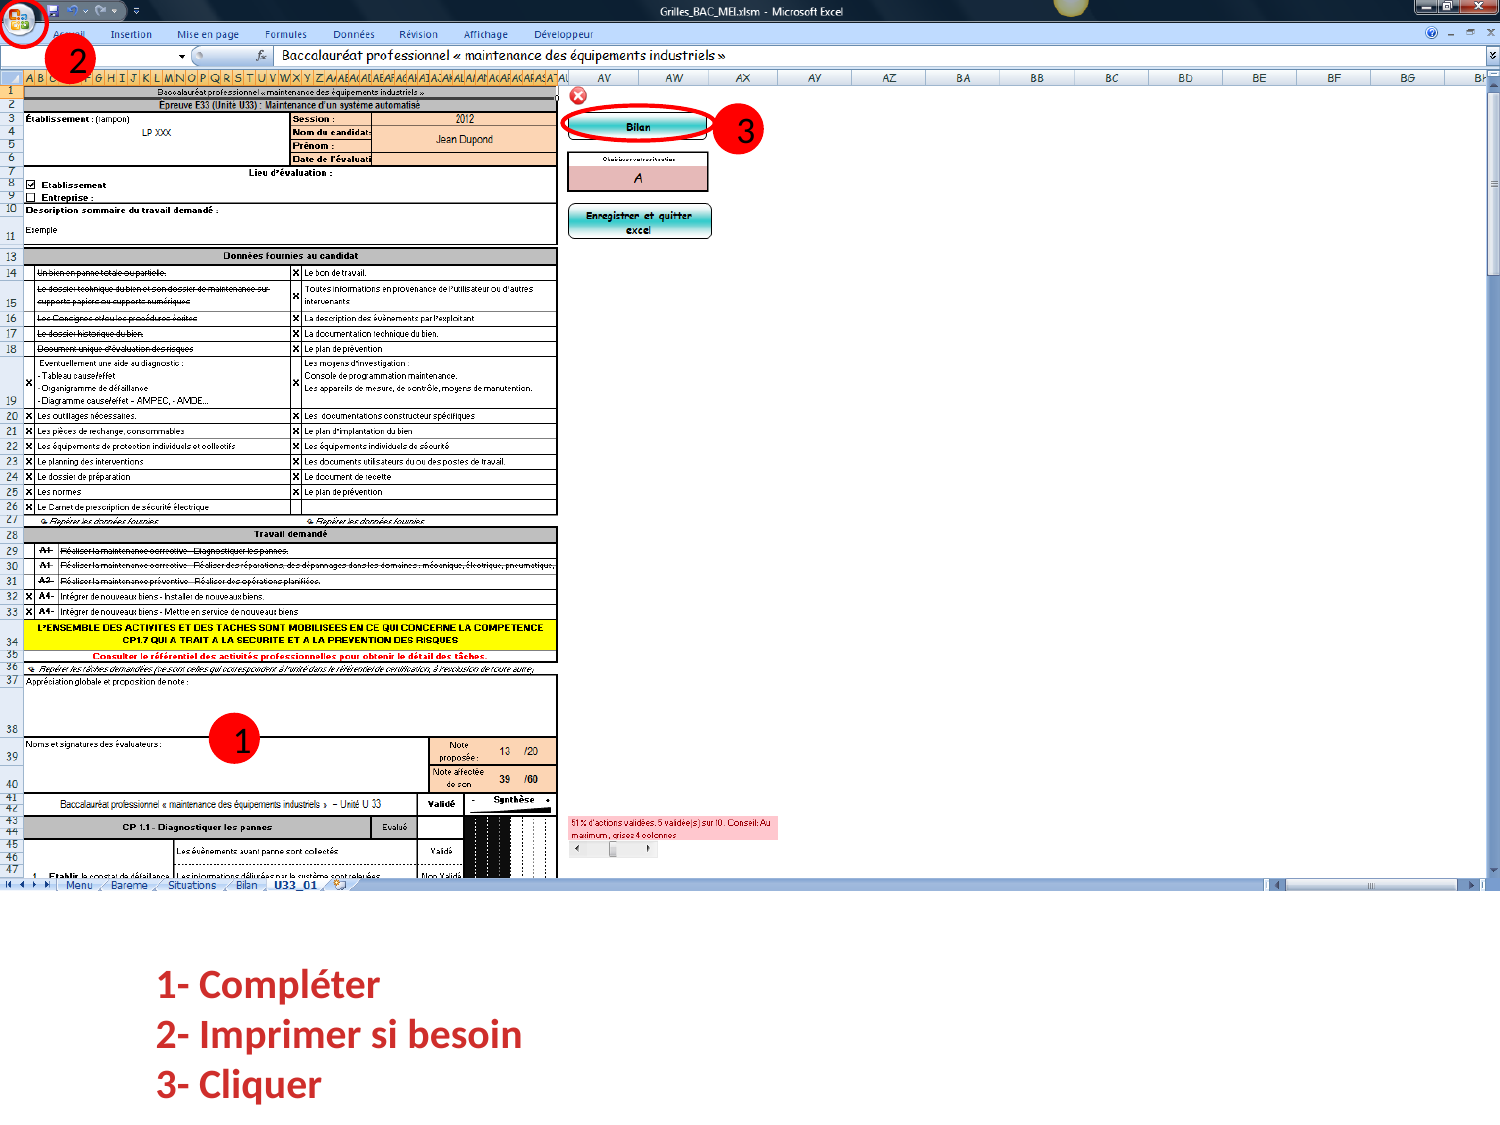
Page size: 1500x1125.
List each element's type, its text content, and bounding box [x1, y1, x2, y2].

picture [0, 0, 1500, 891]
text_box 1- Compléter 2- Imprimer si besoin 3- Cliquer [140, 949, 1383, 1115]
